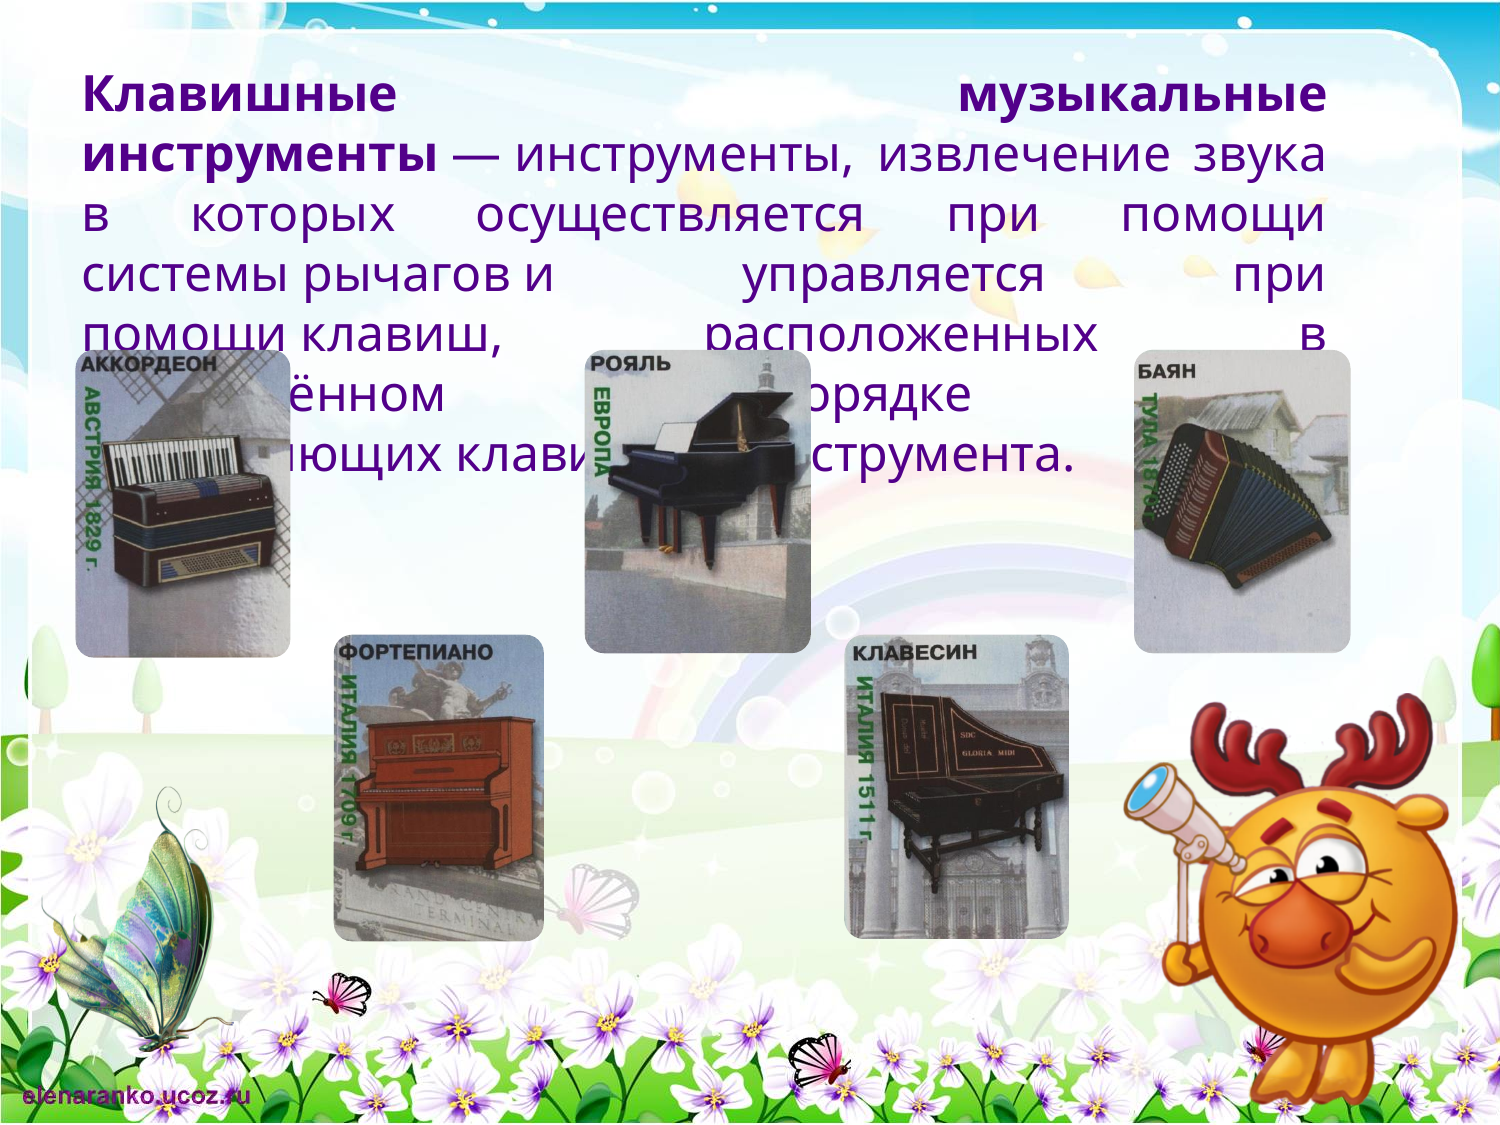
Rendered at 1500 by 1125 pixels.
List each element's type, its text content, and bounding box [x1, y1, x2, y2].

text_box Клавишные музыкальные инструменты — инструменты, извлечение звука в которых осуществляется при помощи системы рычагов и управляется при помощи клавиш, расположенных в определённом порядке и составляющих клавиатуру инструмента. [66, 54, 1343, 490]
picture [0, 0, 1500, 1125]
